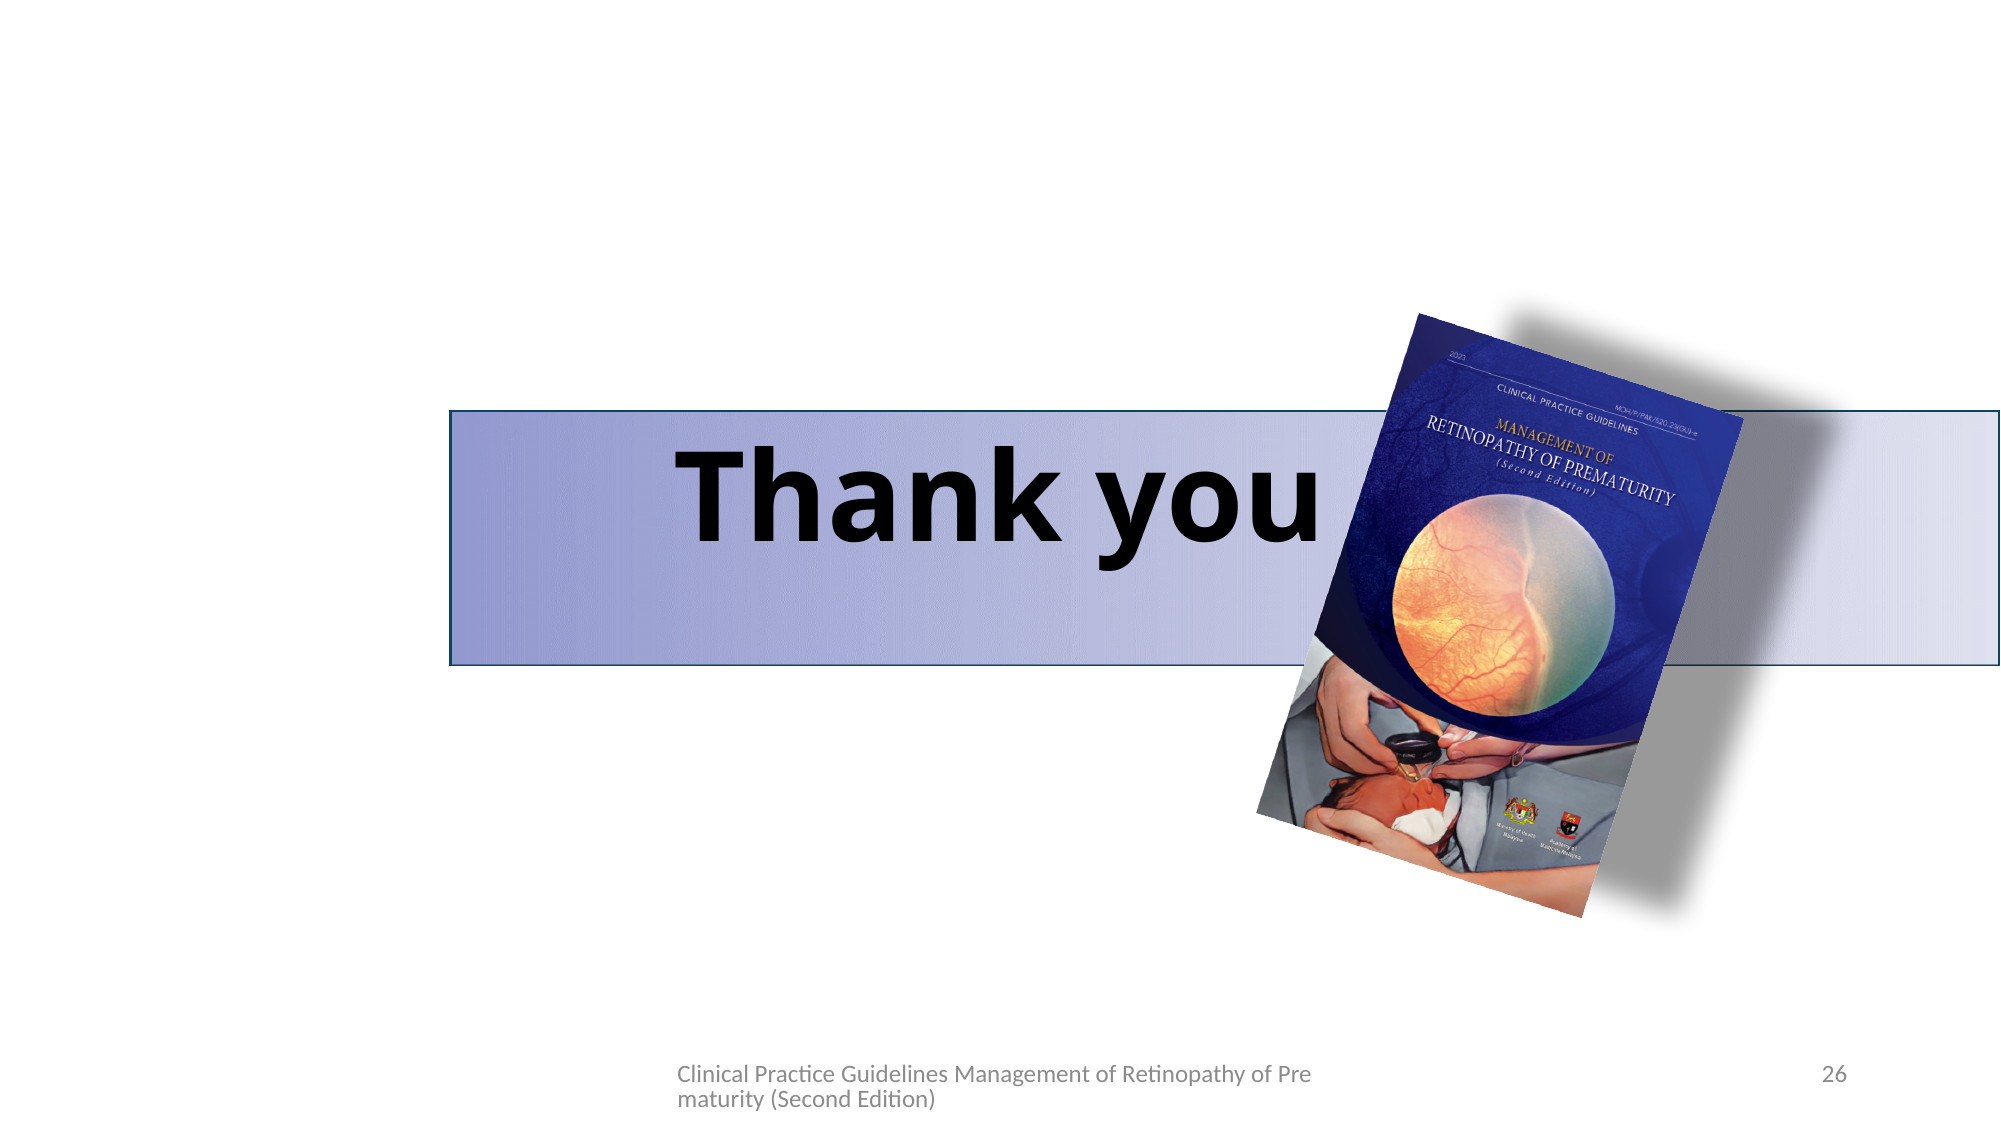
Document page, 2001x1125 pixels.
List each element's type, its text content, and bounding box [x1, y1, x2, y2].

title Thank you [249, 184, 1750, 576]
slide_number 26 [1412, 1042, 1863, 1103]
footer Clinical Practice Guidelines Management of Retinopathy of Prematurity (Second Edition) [662, 1042, 1338, 1103]
picture [449, 314, 2000, 918]
